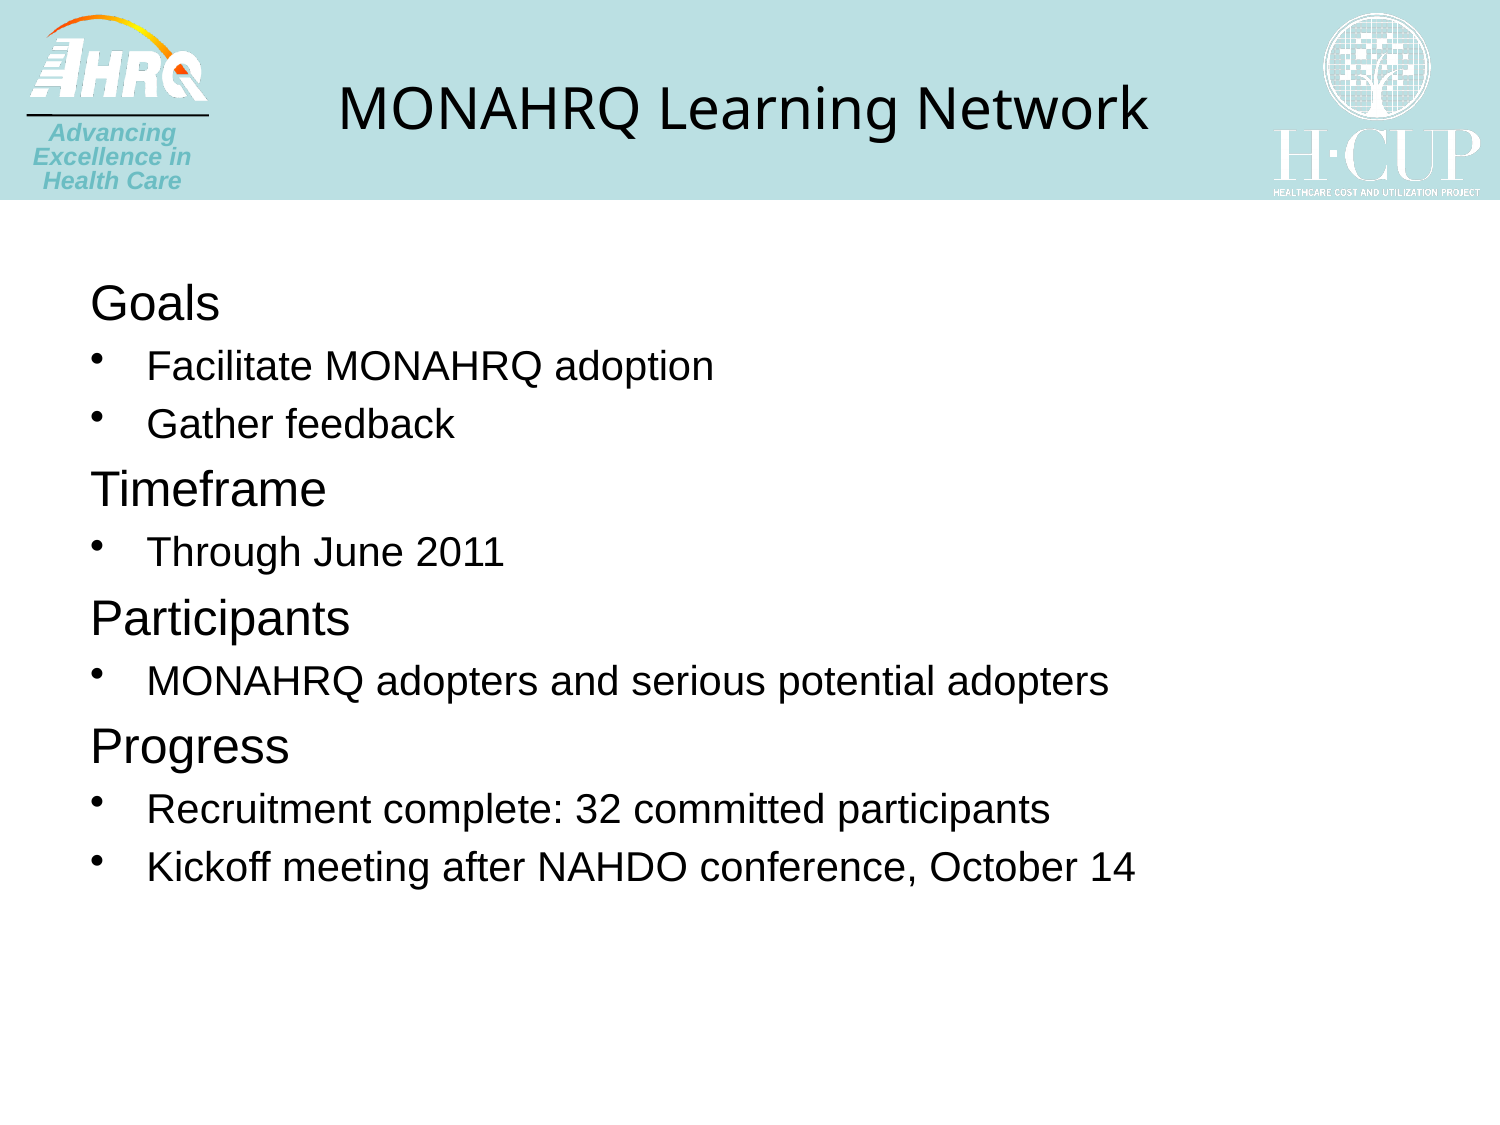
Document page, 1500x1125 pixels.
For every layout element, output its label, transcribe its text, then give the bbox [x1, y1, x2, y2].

picture [26, 12, 211, 104]
list Goals Facilitate MONAHRQ adoption Gather feedback Timeframe Through June 2011 Participants MONAHRQ adopters and serious potential adopters Progress Recruitment complete: 32 committed participants Kickoff meeting after NAHDO conference, October 14 [74, 262, 1426, 1006]
picture [1270, 10, 1483, 199]
title MONAHRQ Learning Network [249, 12, 1238, 201]
